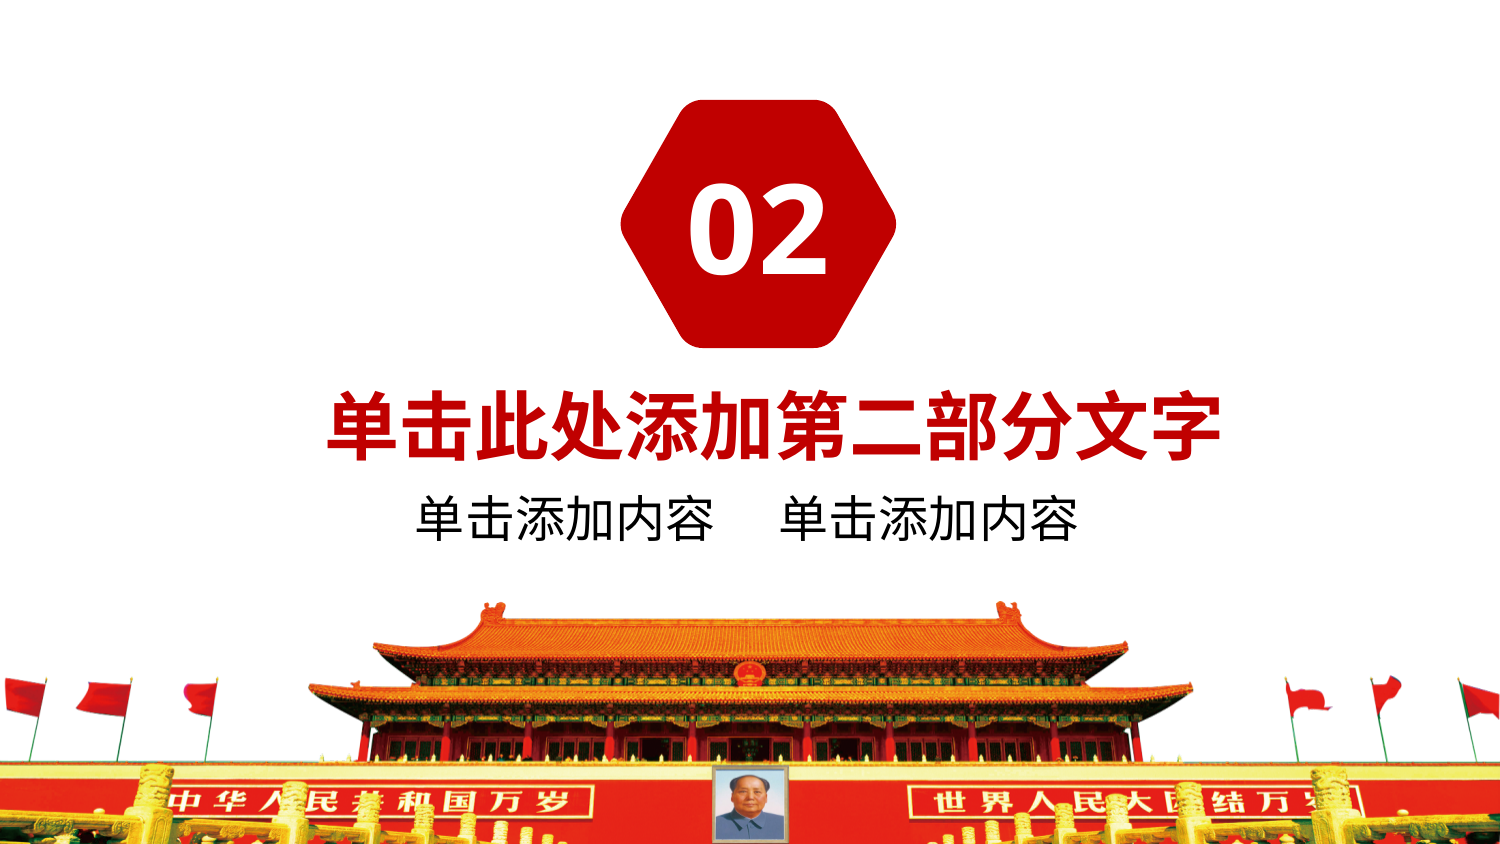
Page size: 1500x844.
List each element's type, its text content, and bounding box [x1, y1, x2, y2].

text_box 单击此处添加第二部分文字 [324, 442, 1242, 470]
text_box 02 [670, 149, 847, 300]
text_box [620, 99, 897, 349]
picture [0, 601, 1500, 844]
text_box 单击添加内容 [764, 480, 1094, 556]
text_box 单击添加内容 [400, 480, 730, 556]
